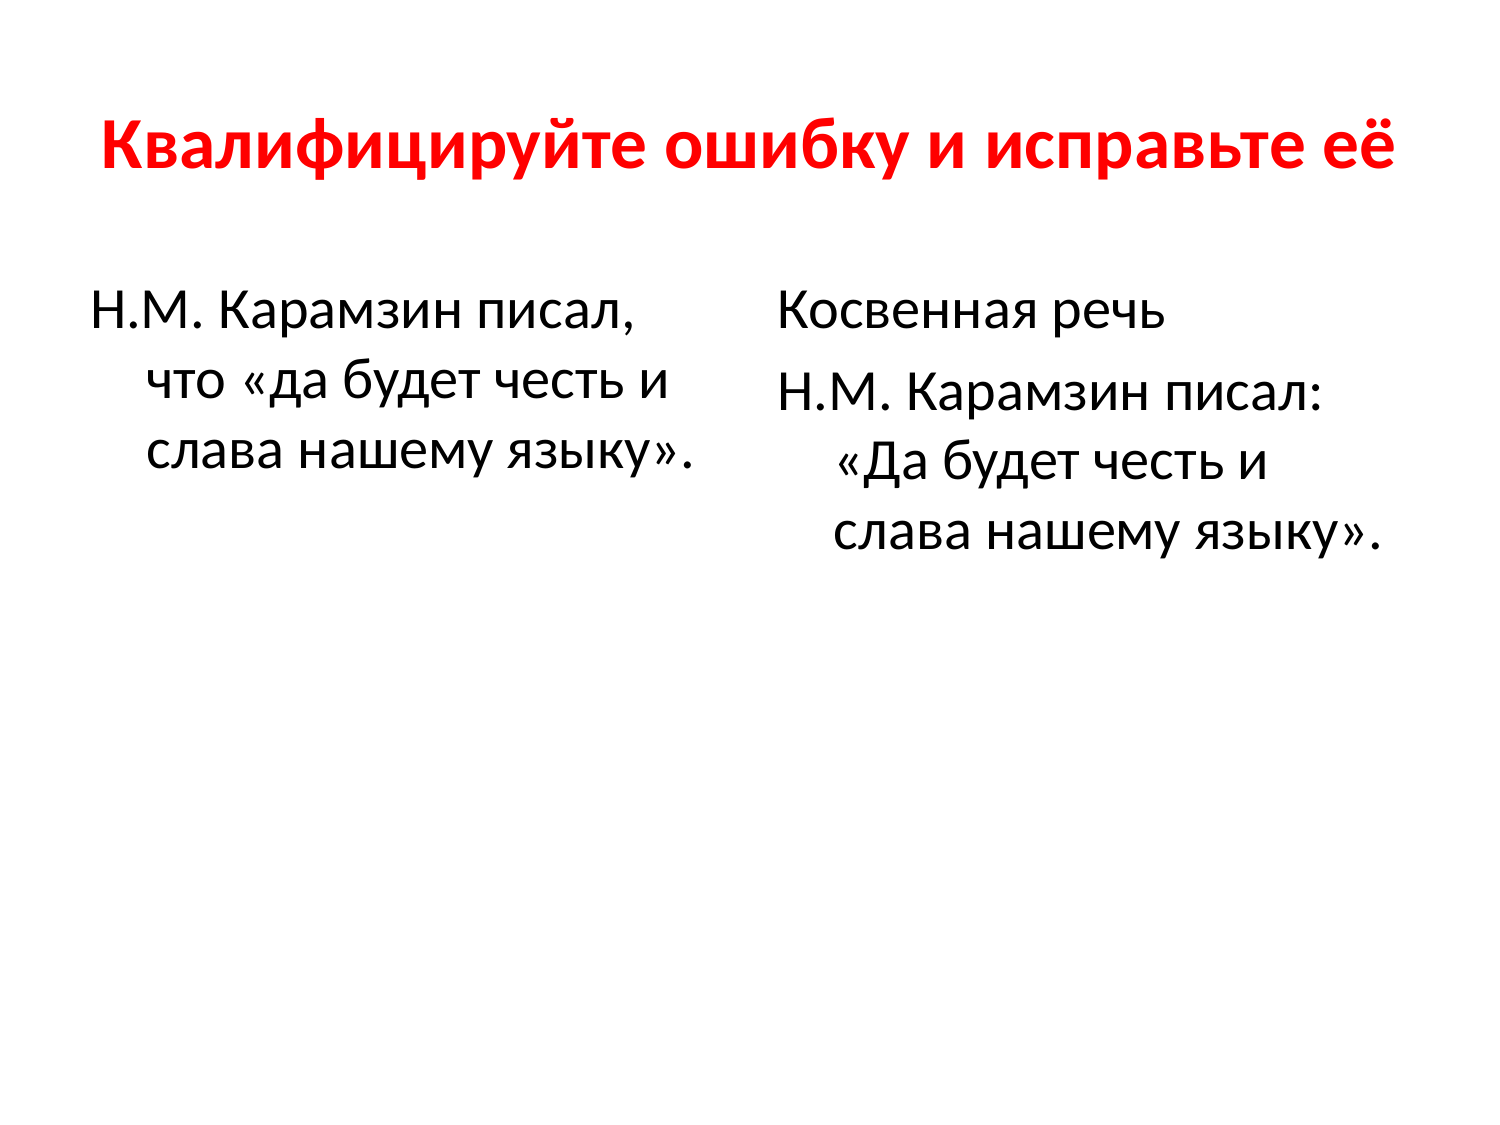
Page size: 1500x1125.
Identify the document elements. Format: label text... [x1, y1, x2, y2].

title Квалифицируйте ошибку и исправьте её [75, 45, 1425, 233]
list Косвенная речь Н.М. Карамзин писал: «Да будет честь и слава нашему языку». [762, 262, 1425, 1005]
list Н.М. Карамзин писал, что «да будет честь и слава нашему языку». [75, 262, 738, 1005]
